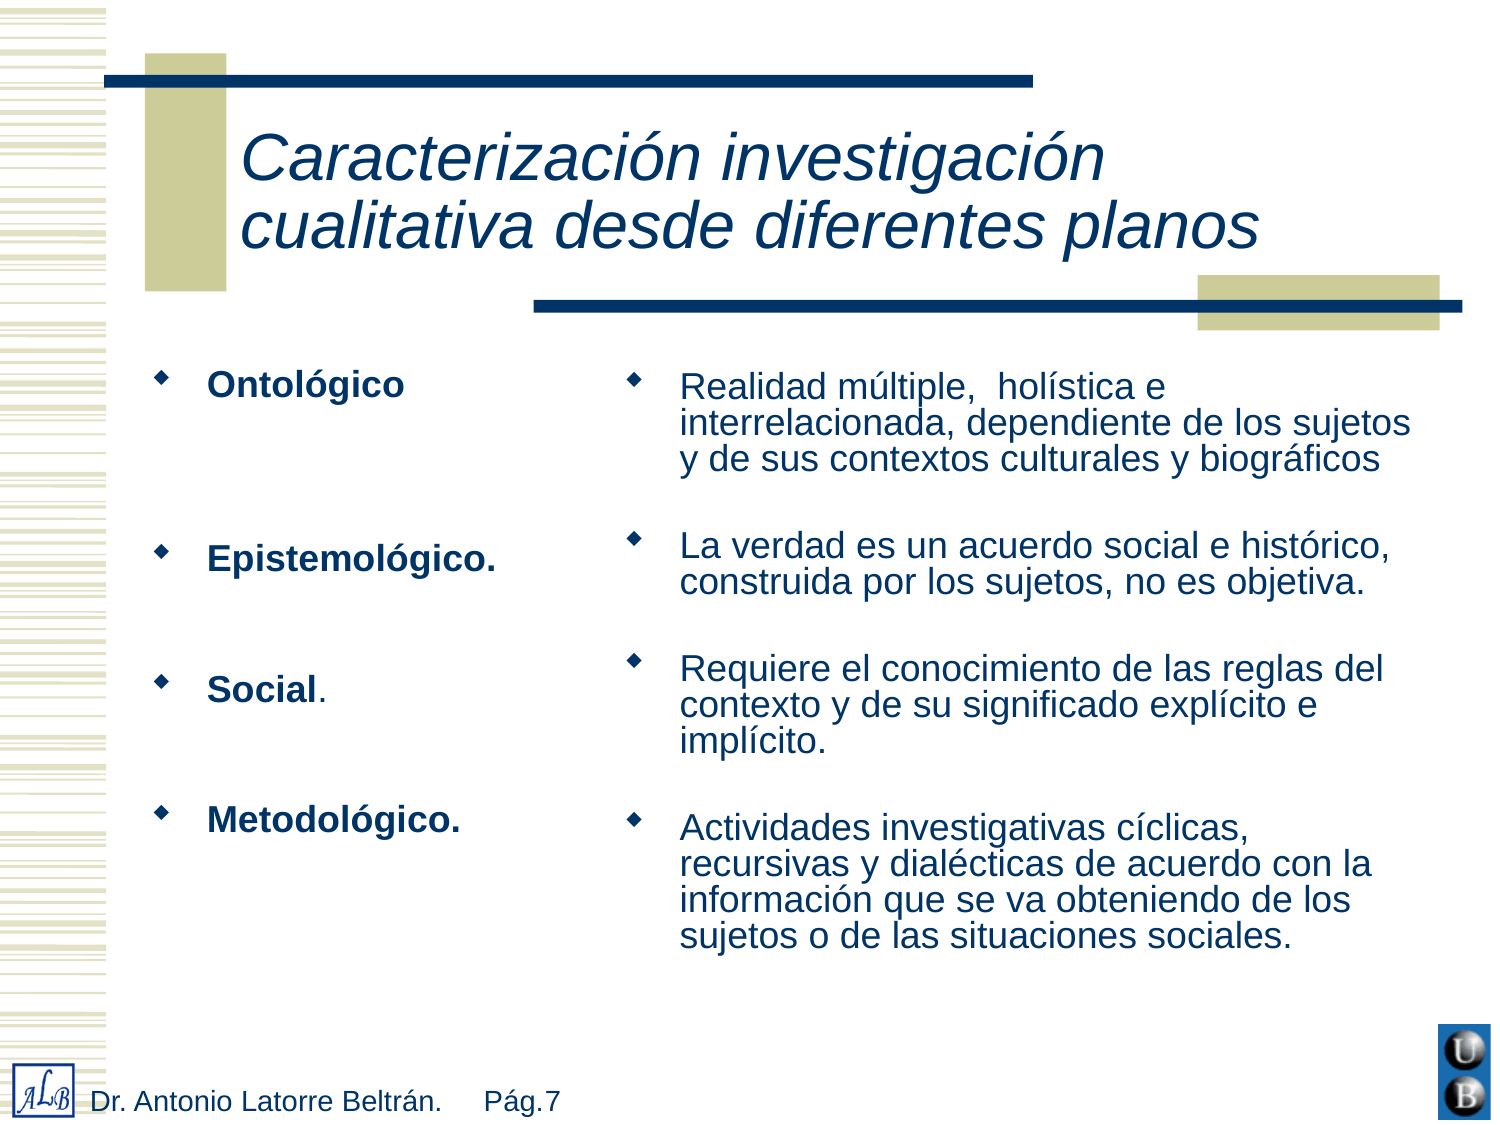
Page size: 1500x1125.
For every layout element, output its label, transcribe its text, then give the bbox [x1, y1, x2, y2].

list Realidad múltiple, holística e interrelacionada, dependiente de los sujetos y de sus contextos culturales y biográficos La verdad es un acuerdo social e histórico, construida por los sujetos, no es objetiva. Requiere el conocimiento de las reglas del contexto y de su significado explícito e implícito. Actividades investigativas cíclicas, recursivas y dialécticas de acuerdo con la información que se va obteniendo de los sujetos o de las situaciones sociales. [608, 363, 1439, 1001]
picture [1438, 1024, 1491, 1120]
picture [12, 1063, 75, 1118]
list Ontológico Epistemológico. Social. Metodológico. [135, 361, 538, 999]
title Caracterización investigación cualitativa desde diferentes planos [224, 99, 1436, 288]
